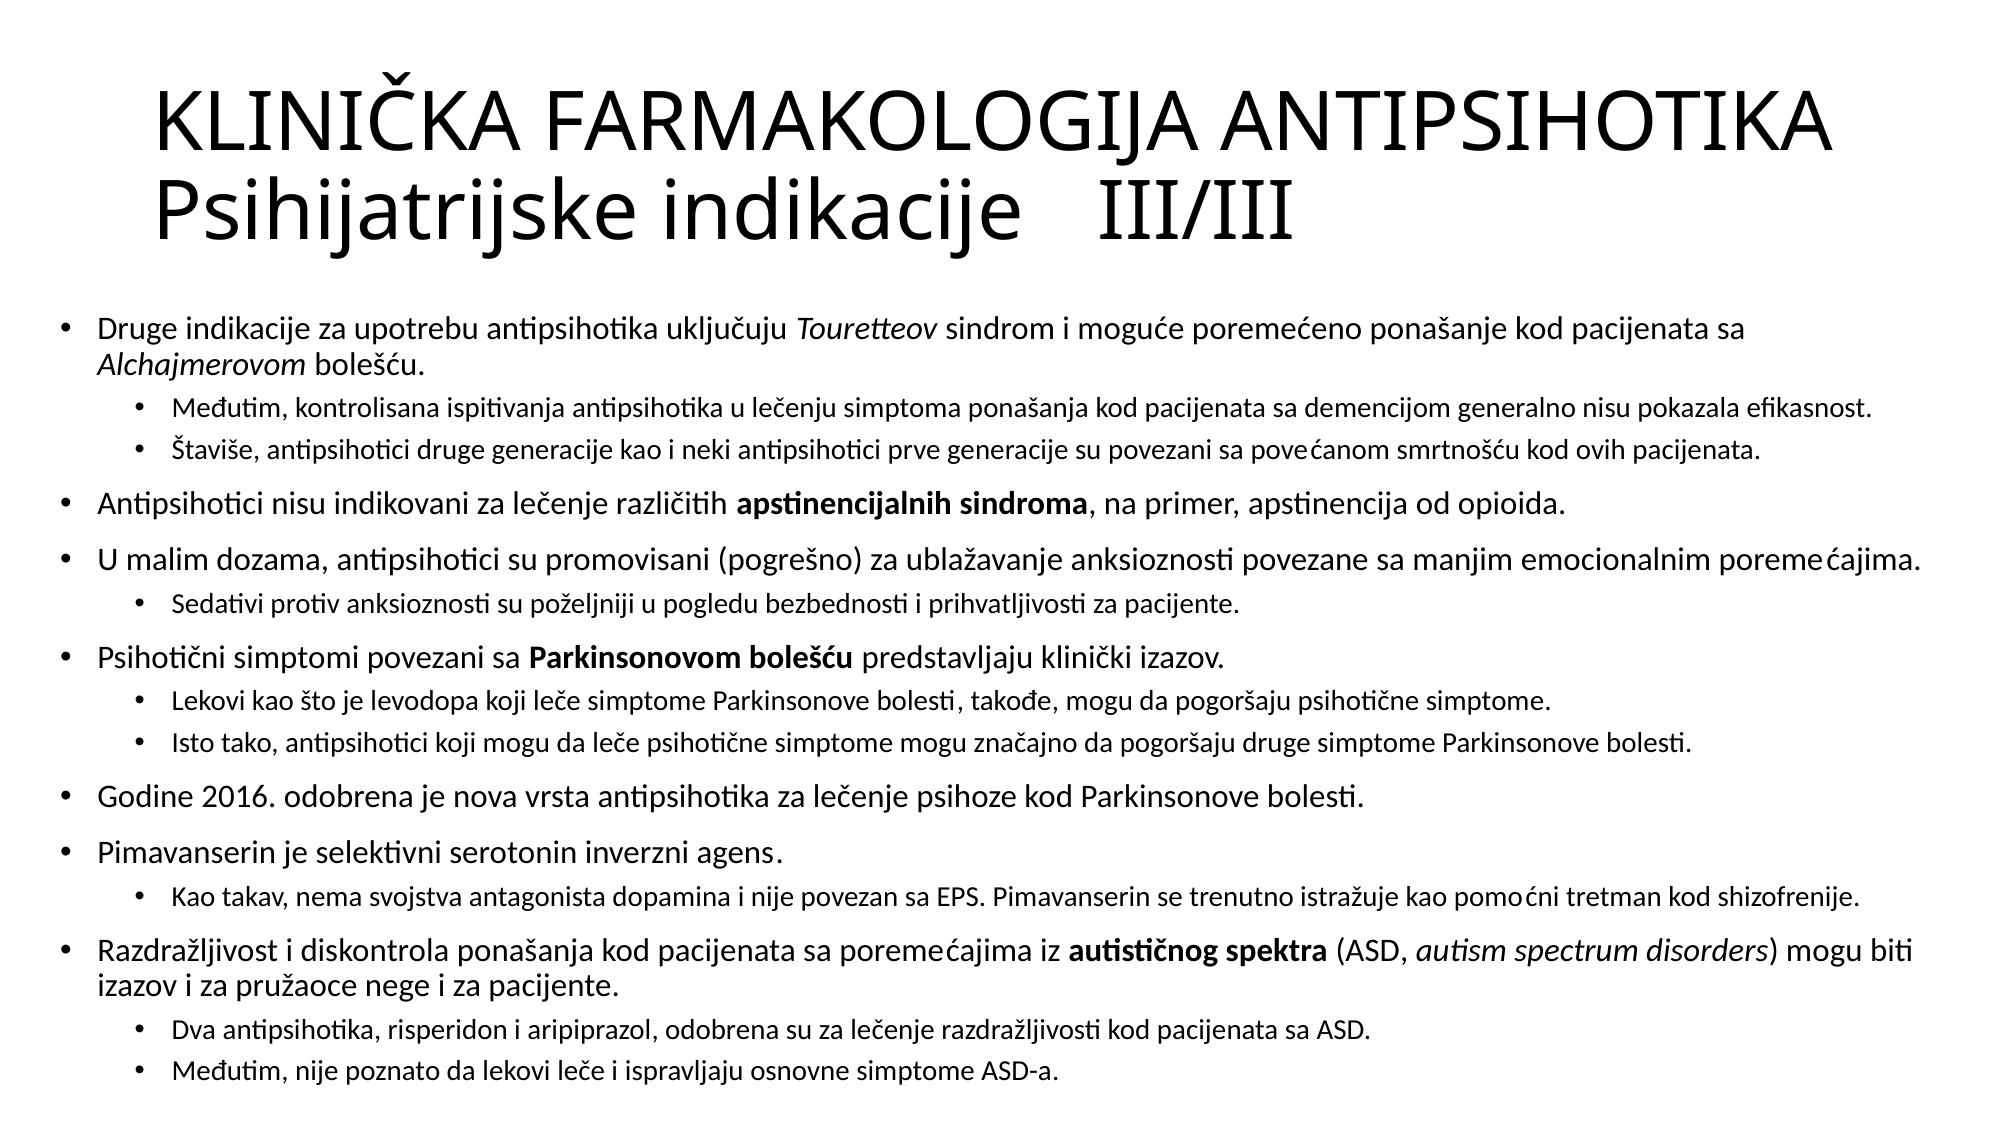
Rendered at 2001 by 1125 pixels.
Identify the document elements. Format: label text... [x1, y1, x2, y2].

title KLINIČKA FARMAKOLOGIJA ANTIPSIHOTIKA Psihijatrijske indikacije III/III [137, 59, 1863, 278]
list Druge indikacije za upotrebu antipsihotika uključuju Touretteov sindrom i moguće poremećeno ponašanje kod pacijenata sa Alchajmerovom bolešću. Međutim, kontrolisana ispitivanja antipsihotika u lečenju simptoma ponašanja kod pacijenata sa demencijom generalno nisu pokazala efikasnost. Štaviše, antipsihotici druge generacije kao i neki antipsihotici prve generacije su povezani sa povećanom smrtnošću kod ovih pacijenata. Antipsihotici nisu indikovani za lečenje različitih apstinencijalnih sindroma, na primer, apstinencija od opioida. U malim dozama, antipsihotici su promovisani (pogrešno) za ublažavanje anksioznosti povezane sa manjim emocionalnim poremećajima. Sedativi protiv anksioznosti su poželjniji u pogledu bezbednosti i prihvatljivosti za pacijente. Psihotični simptomi povezani sa Parkinsonovom bolešću predstavljaju klinički izazov. Lekovi kao što je levodopa koji leče simptome Parkinsonove bolesti, takođe, mogu da pogoršaju psihotične simptome. Isto tako, antipsihotici koji mogu da leče psihotične simptome mogu značajno da pogoršaju druge simptome Parkinsonove bolesti. Godine 2016. odobrena je nova vrsta antipsihotika za lečenje psihoze kod Parkinsonove bolesti. Pimavanserin je selektivni serotonin inverzni agens. Kao takav, nema svojstva antagonista dopamina i nije povezan sa EPS. Pimavanserin se trenutno istražuje kao pomoćni tretman kod shizofrenije. Razdražljivost i diskontrola ponašanja kod pacijenata sa poremećajima iz autističnog spektra (ASD, autism spectrum disorders) mogu biti izazov i za pružaoce nege i za pacijente. Dva antipsihotika, risperidon i aripiprazol, odobrena su za lečenje razdražljivosti kod pacijenata sa ASD. Međutim, nije poznato da lekovi leče i ispravljaju osnovne simptome ASD-a. [45, 304, 1954, 1114]
